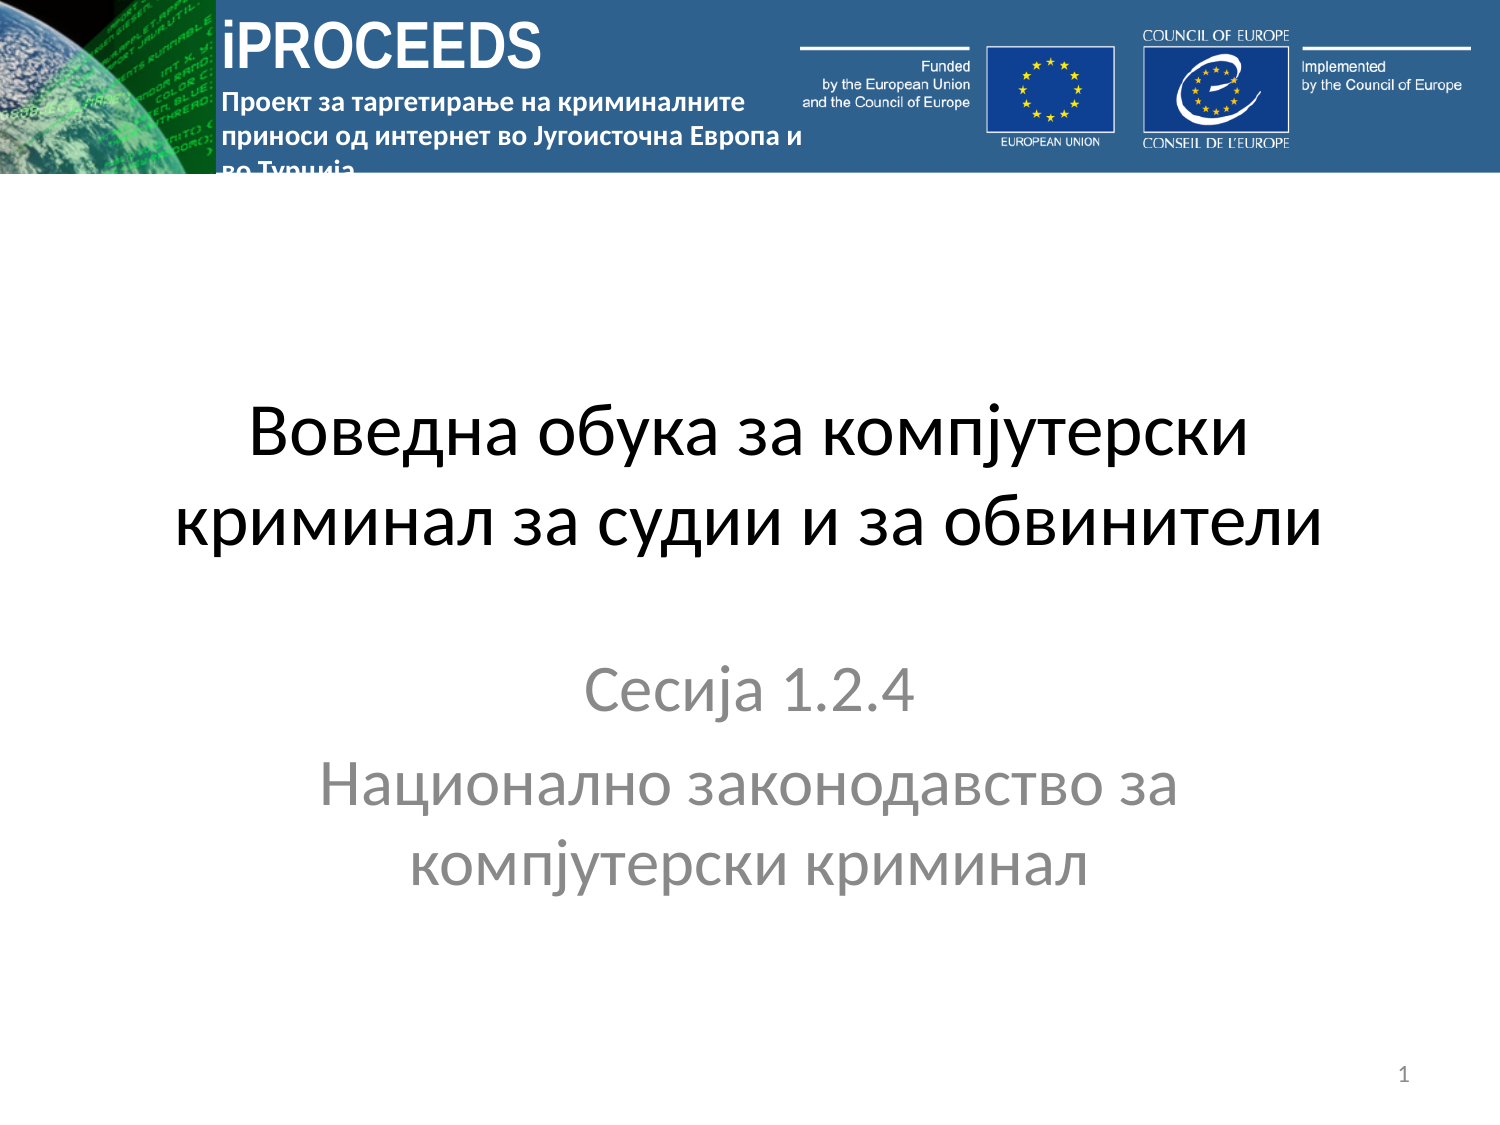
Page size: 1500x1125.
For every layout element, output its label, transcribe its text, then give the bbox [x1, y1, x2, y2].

subtitle Сесија 1.2.4 Национално законодавство за компјутерски криминал [225, 637, 1275, 925]
picture [799, 30, 1471, 148]
picture [0, 0, 216, 174]
title Воведна обука за компјутерски криминал за судии и за обвинители [112, 349, 1388, 591]
slide_number 1 [1074, 1042, 1425, 1103]
text_box [833, 0, 1500, 175]
text_box iPROCEEDS Проект за таргетирање на криминалните приноси од интернет во Југоисточна Европа и во Турција [206, 0, 833, 234]
